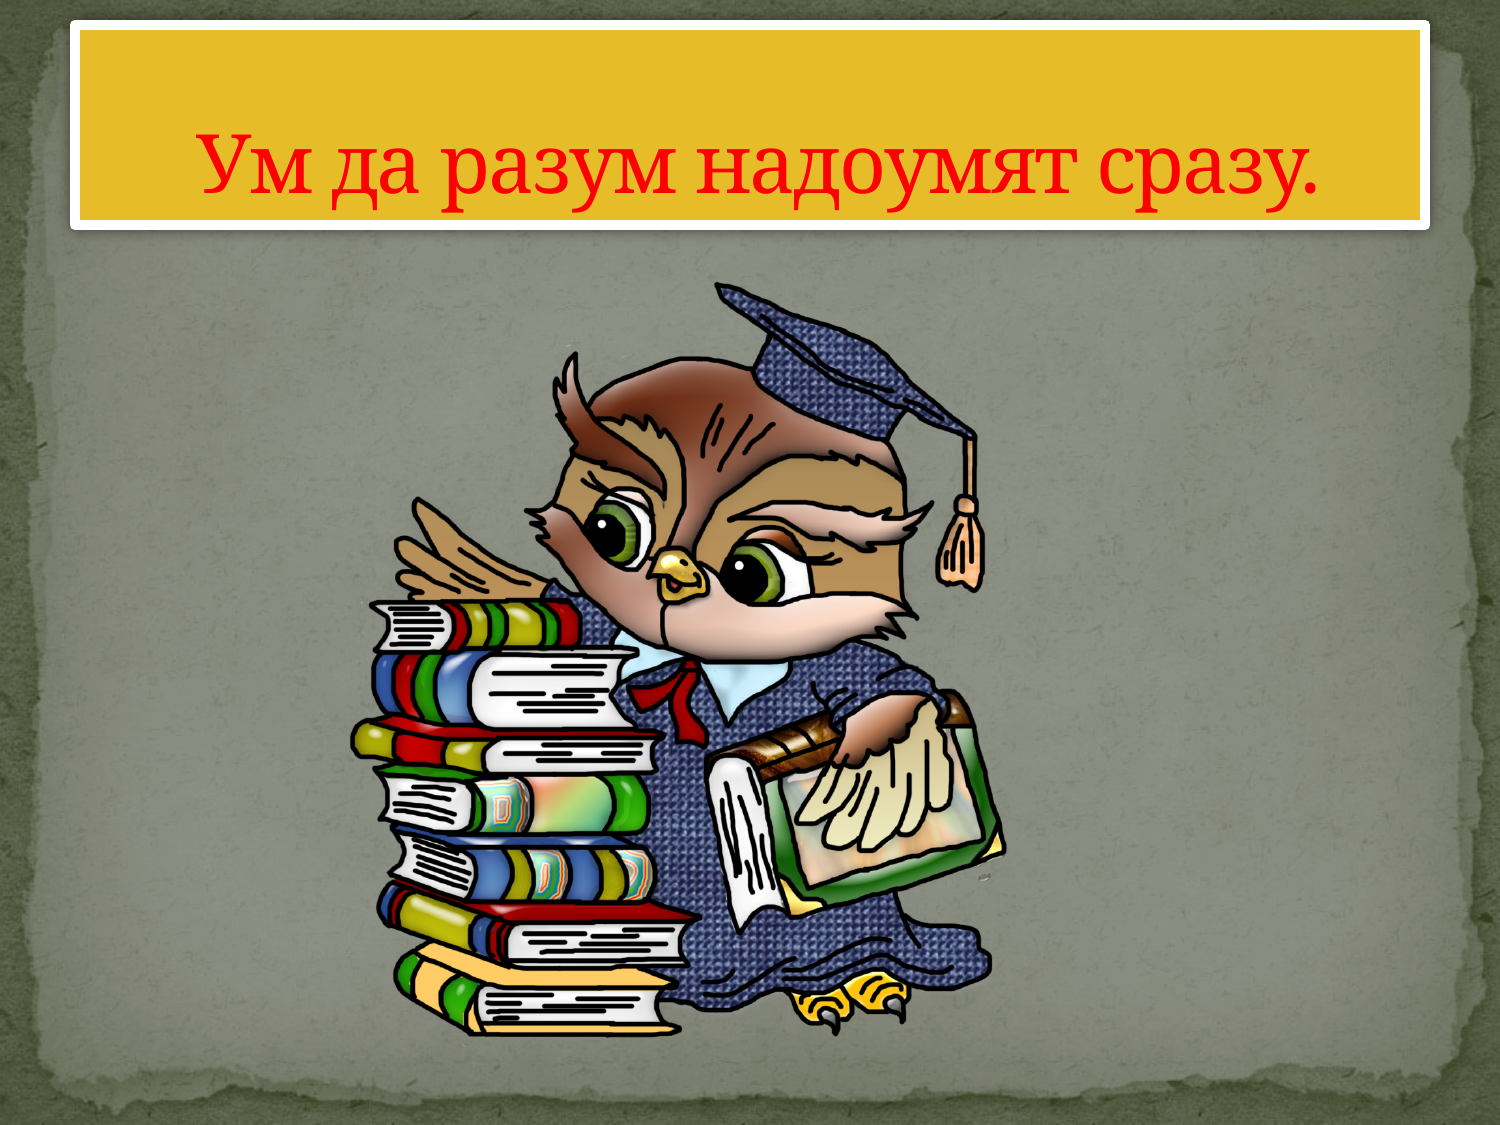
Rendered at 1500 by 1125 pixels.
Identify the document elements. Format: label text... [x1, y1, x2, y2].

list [274, 266, 1065, 1058]
title Ум да разум надоумят сразу. [70, 20, 1430, 230]
